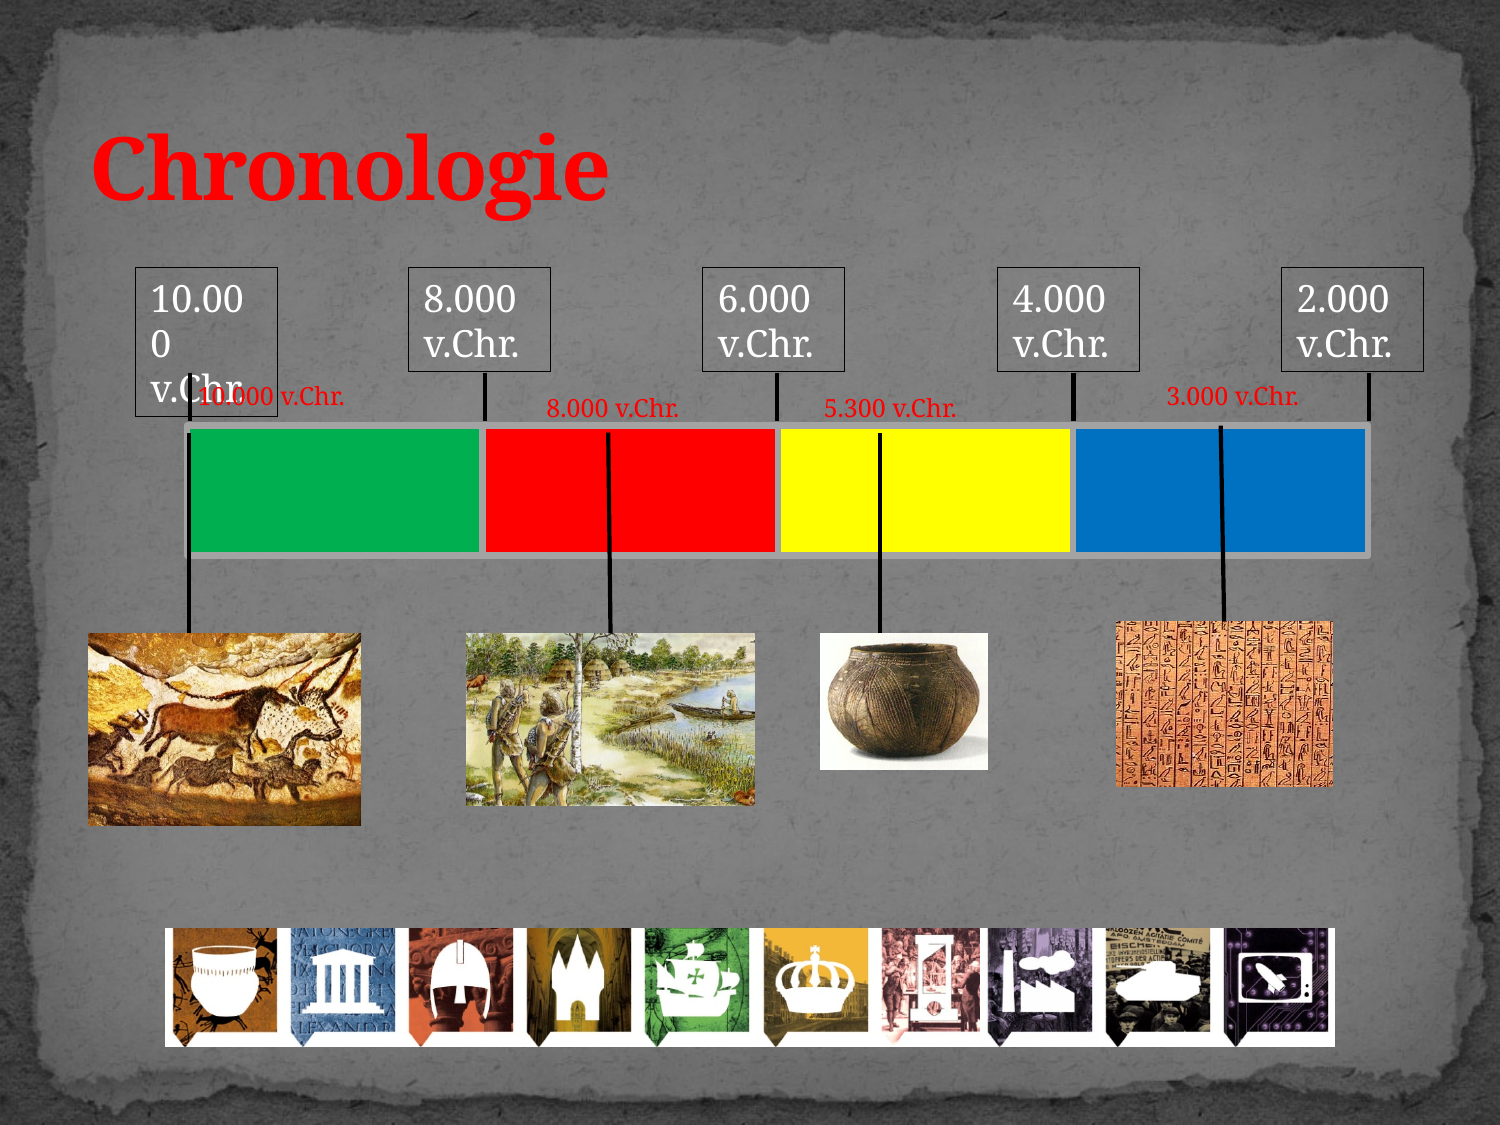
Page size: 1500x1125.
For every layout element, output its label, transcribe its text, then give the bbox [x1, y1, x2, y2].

text_box 3.000 v.Chr. [1151, 373, 1317, 419]
text_box 6.000 v.Chr. [702, 267, 845, 372]
title Chronologie [74, 24, 1425, 225]
picture [88, 633, 361, 826]
text_box [184, 422, 480, 559]
text_box 8.000 v.Chr. [408, 267, 551, 372]
picture [1116, 621, 1333, 787]
text_box 8.000 v.Chr. [531, 385, 780, 430]
picture [466, 633, 755, 806]
text_box [1075, 422, 1371, 559]
text_box [780, 422, 1076, 559]
text_box [479, 422, 609, 559]
text_box 10.000 v.Chr. [135, 267, 278, 417]
text_box [621, 326, 1069, 386]
text_box 4.000 v.Chr. [997, 267, 1140, 372]
text_box 10.000 v.Chr. [182, 373, 372, 419]
picture [165, 928, 1335, 1047]
text_box [611, 423, 781, 559]
text_box [620, 559, 878, 592]
picture [820, 633, 988, 770]
text_box 2.000 v.Chr. [1281, 267, 1424, 372]
text_box 5.300 v.Chr. [808, 385, 1057, 430]
